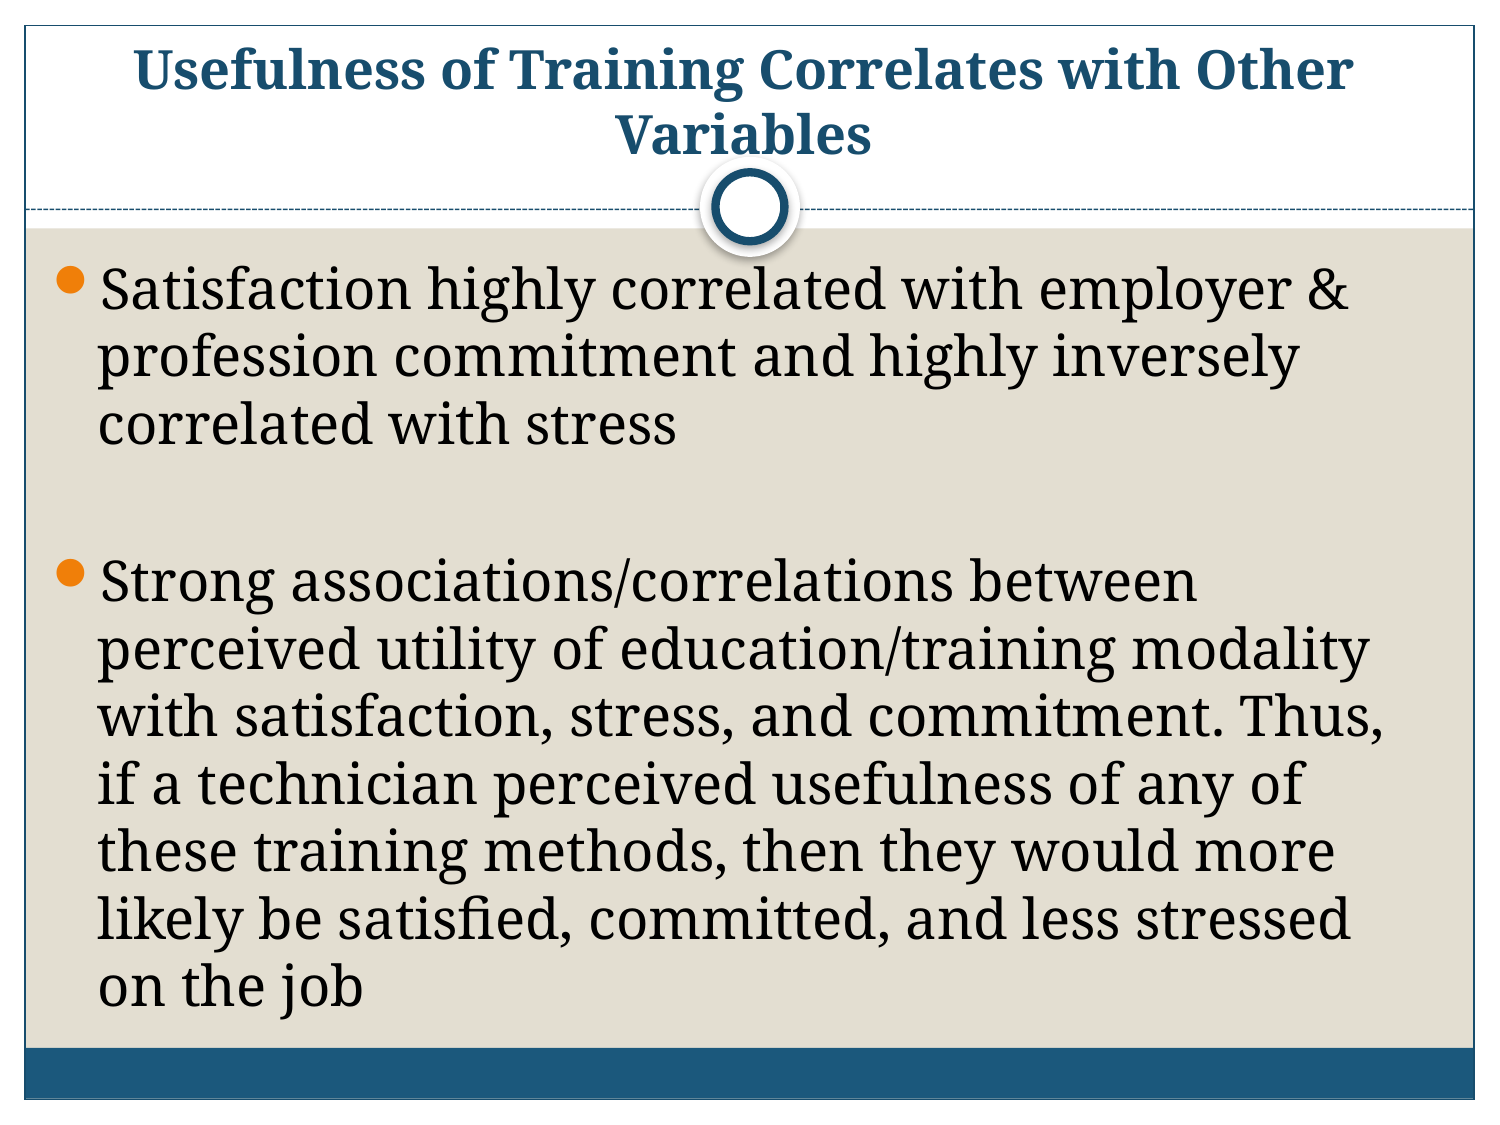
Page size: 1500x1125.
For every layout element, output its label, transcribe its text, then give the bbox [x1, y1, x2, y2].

list Satisfaction highly correlated with employer & profession commitment and highly inversely correlated with stress Strong associations/correlations between perceived utility of education/training modality with satisfaction, stress, and commitment. Thus, if a technician perceived usefulness of any of these training methods, then they would more likely be satisfied, committed, and less stressed on the job [37, 245, 1426, 1045]
title Usefulness of Training Correlates with Other Variables [97, 27, 1392, 173]
